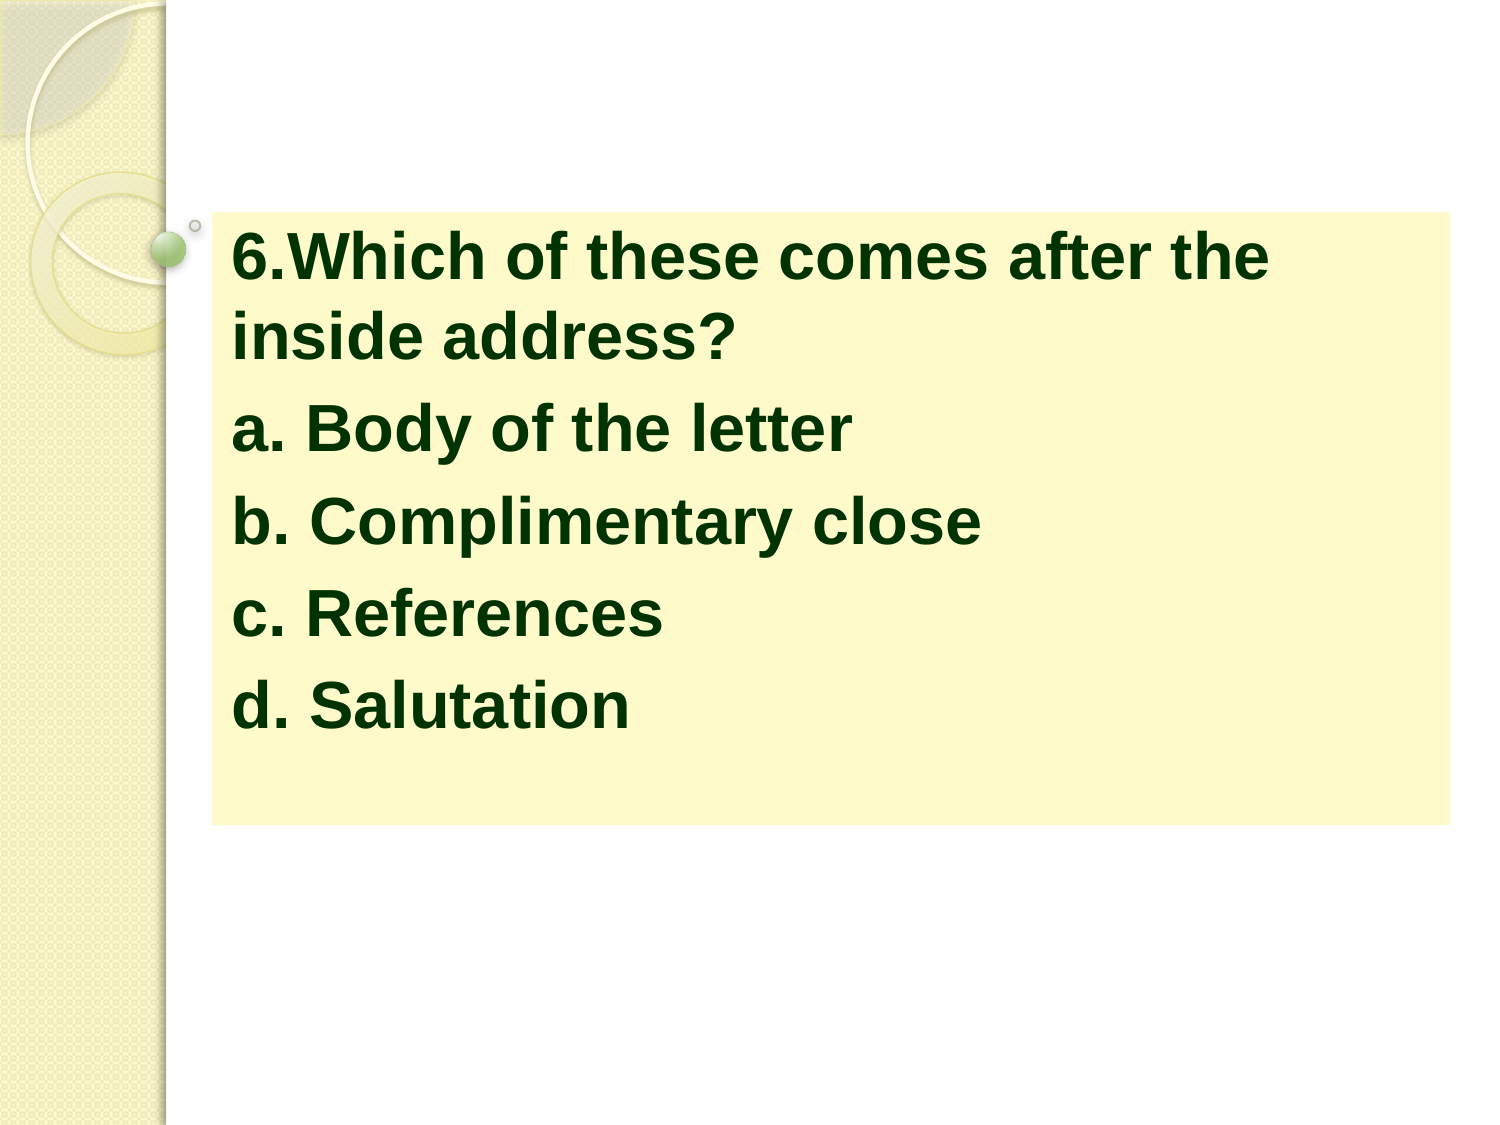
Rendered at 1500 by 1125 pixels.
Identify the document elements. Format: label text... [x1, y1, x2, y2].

subtitle 6.Which of these comes after the inside address? a. Body of the letter b. Complimentary close c. References d. Salutation [212, 212, 1450, 825]
